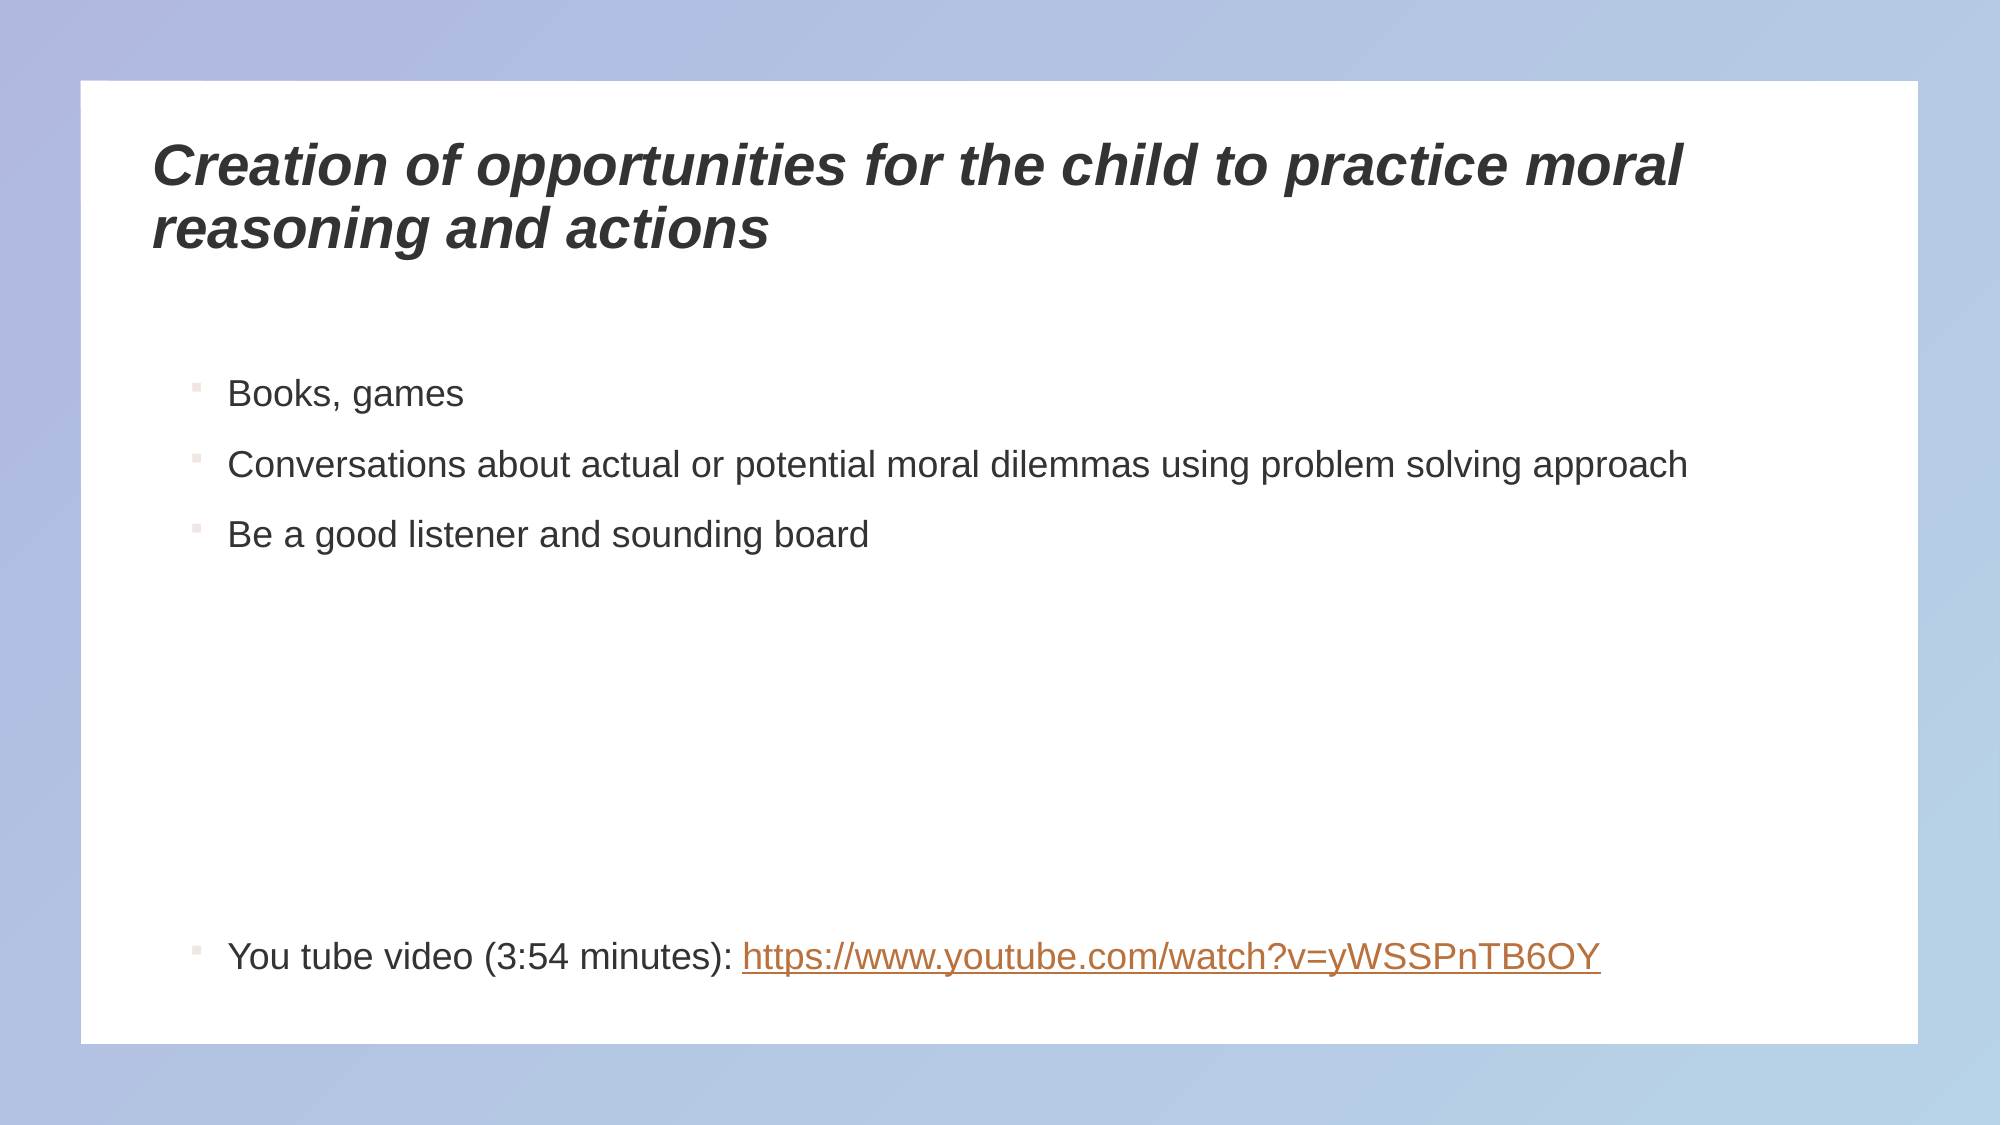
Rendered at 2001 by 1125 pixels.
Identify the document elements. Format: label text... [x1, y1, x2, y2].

list Books, games Conversations about actual or potential moral dilemmas using problem solving approach Be a good listener and sounding board You tube video (3:54 minutes): https://www.youtube.com/watch?v=yWSSPnTB6OY [137, 357, 1863, 1014]
title Creation of opportunities for the child to practice moral reasoning and actions [137, 111, 1863, 330]
